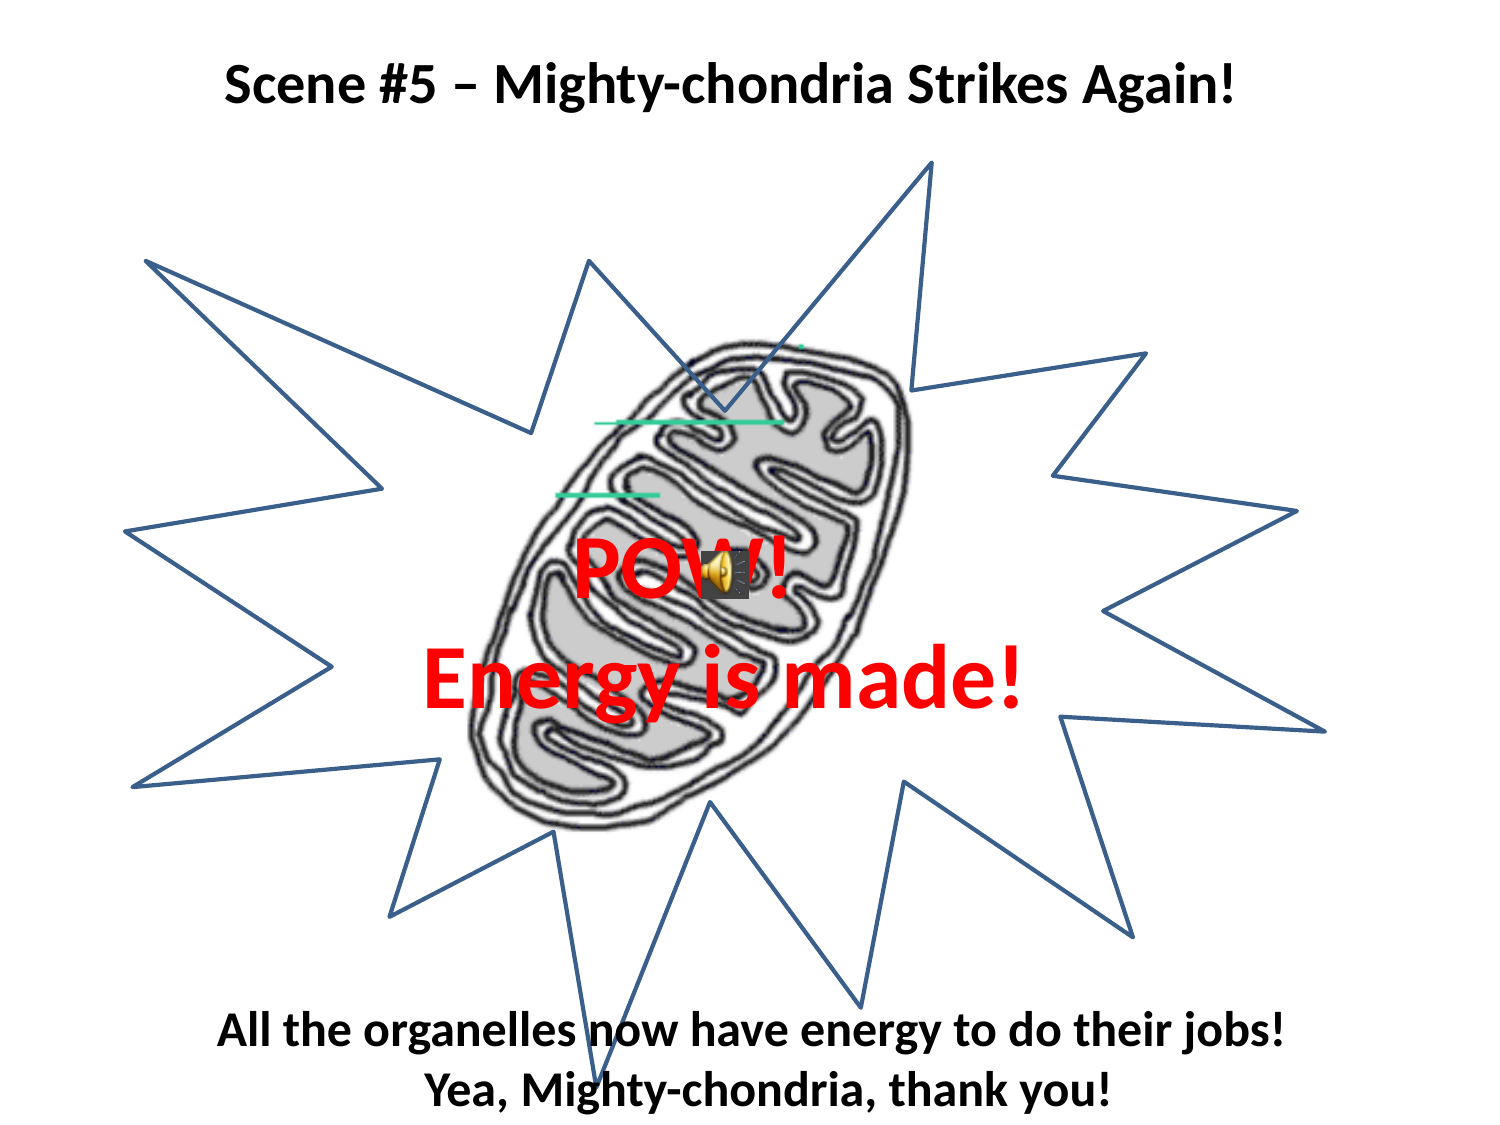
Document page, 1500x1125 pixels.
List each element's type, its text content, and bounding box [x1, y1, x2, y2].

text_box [124, 162, 1326, 1088]
text_box All the organelles now have energy to do their jobs! Yea, Mighty-chondria, thank you! [112, 988, 1425, 1124]
picture [699, 549, 751, 601]
text_box Scene #5 – Mighty-chondria Strikes Again! [37, 37, 1425, 123]
